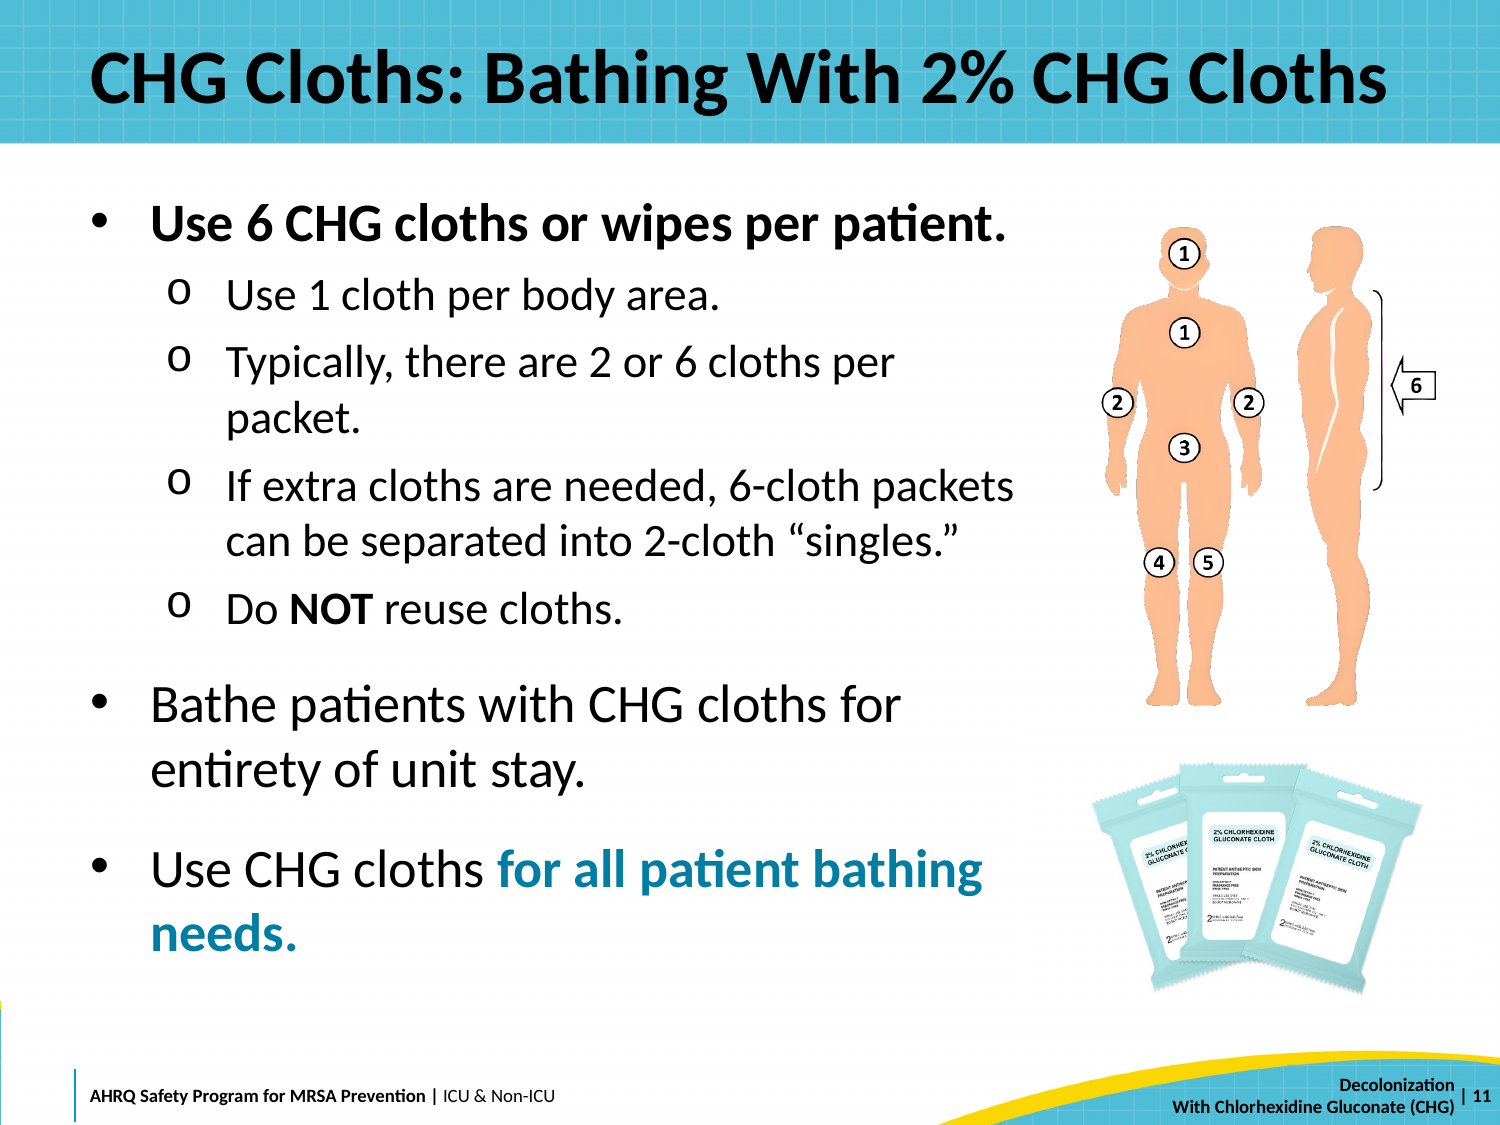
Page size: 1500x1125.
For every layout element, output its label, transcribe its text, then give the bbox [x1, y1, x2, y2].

title CHG Cloths: Bathing With 2% CHG Cloths [75, 0, 1425, 150]
list Use 6 CHG cloths or wipes per patient. Use 1 cloth per body area. Typically, there are 2 or 6 cloths per packet. If extra cloths are needed, 6-cloth packets can be separated into 2-cloth “singles.” Do NOT reuse cloths. Bathe patients with CHG cloths for entirety of unit stay. Use CHG cloths for all patient bathing needs. [75, 179, 1037, 1065]
slide_number | 11 [1455, 1065, 1500, 1125]
picture [0, 0, 1500, 1125]
